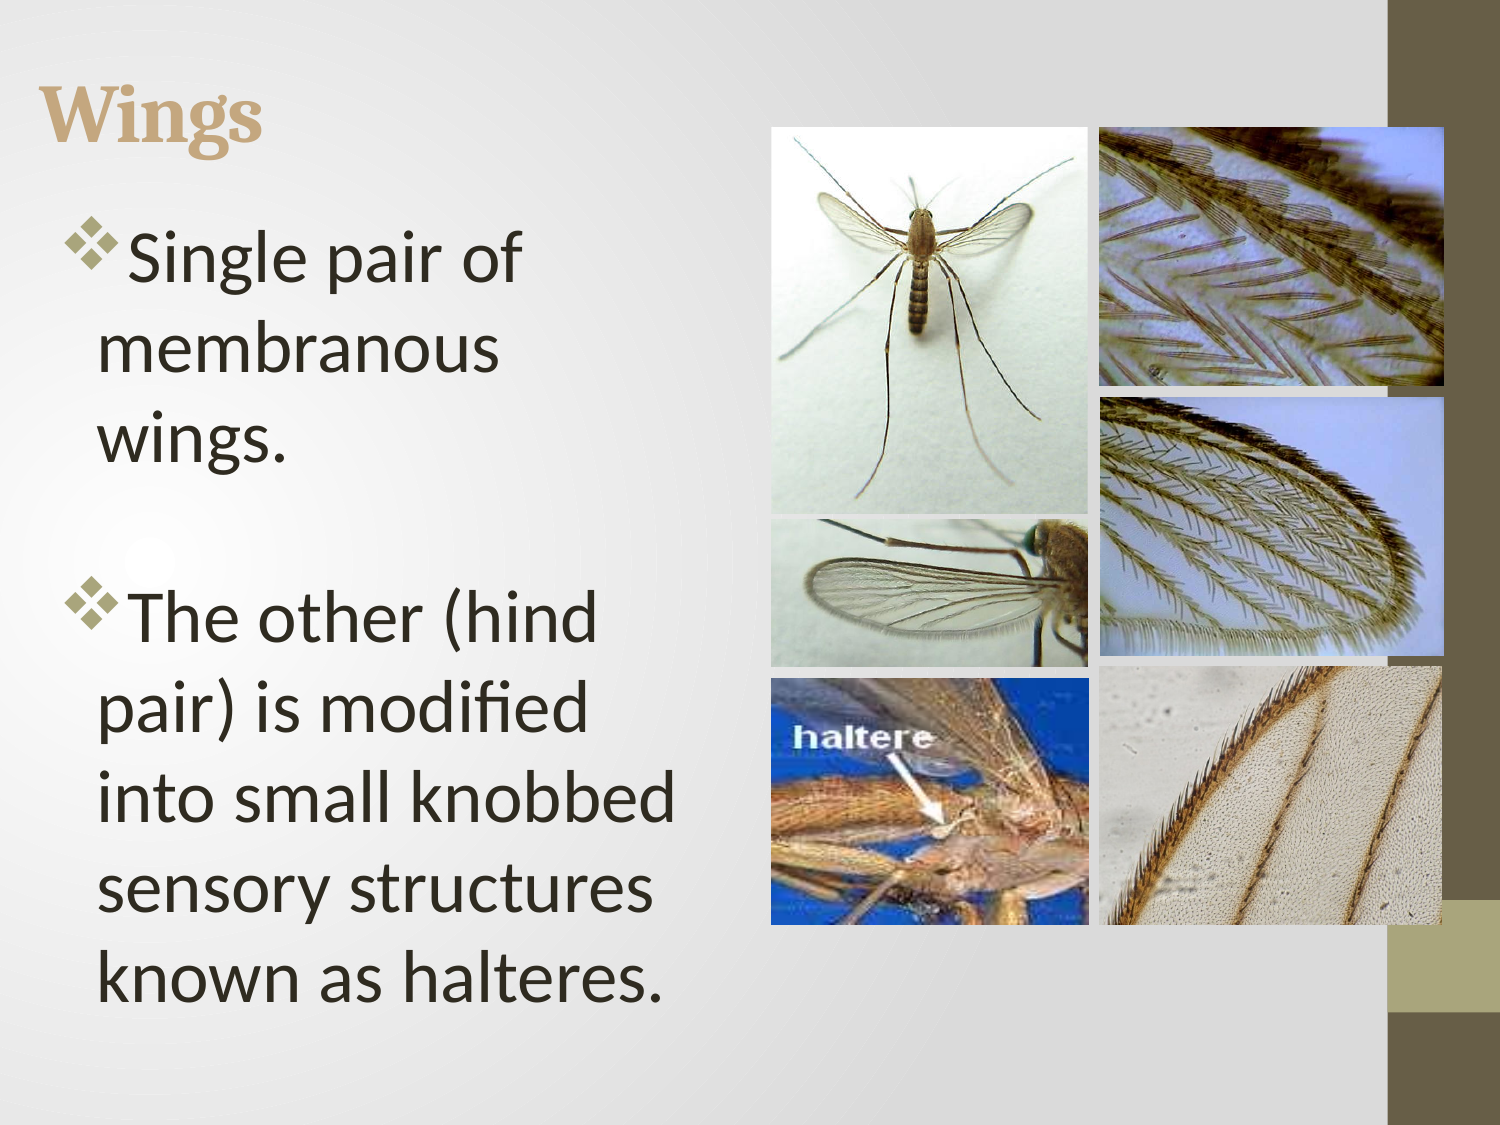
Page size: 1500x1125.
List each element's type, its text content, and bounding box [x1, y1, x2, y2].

picture [1099, 127, 1445, 387]
picture [1098, 666, 1443, 926]
picture [770, 678, 1090, 926]
picture [770, 518, 1089, 668]
picture [1099, 396, 1445, 656]
title Wings [24, 50, 1213, 168]
list Single pair of membranous wings. The other (hind pair) is modified into small knobbed sensory structures known as halteres. [24, 200, 725, 1063]
picture [770, 127, 1089, 515]
